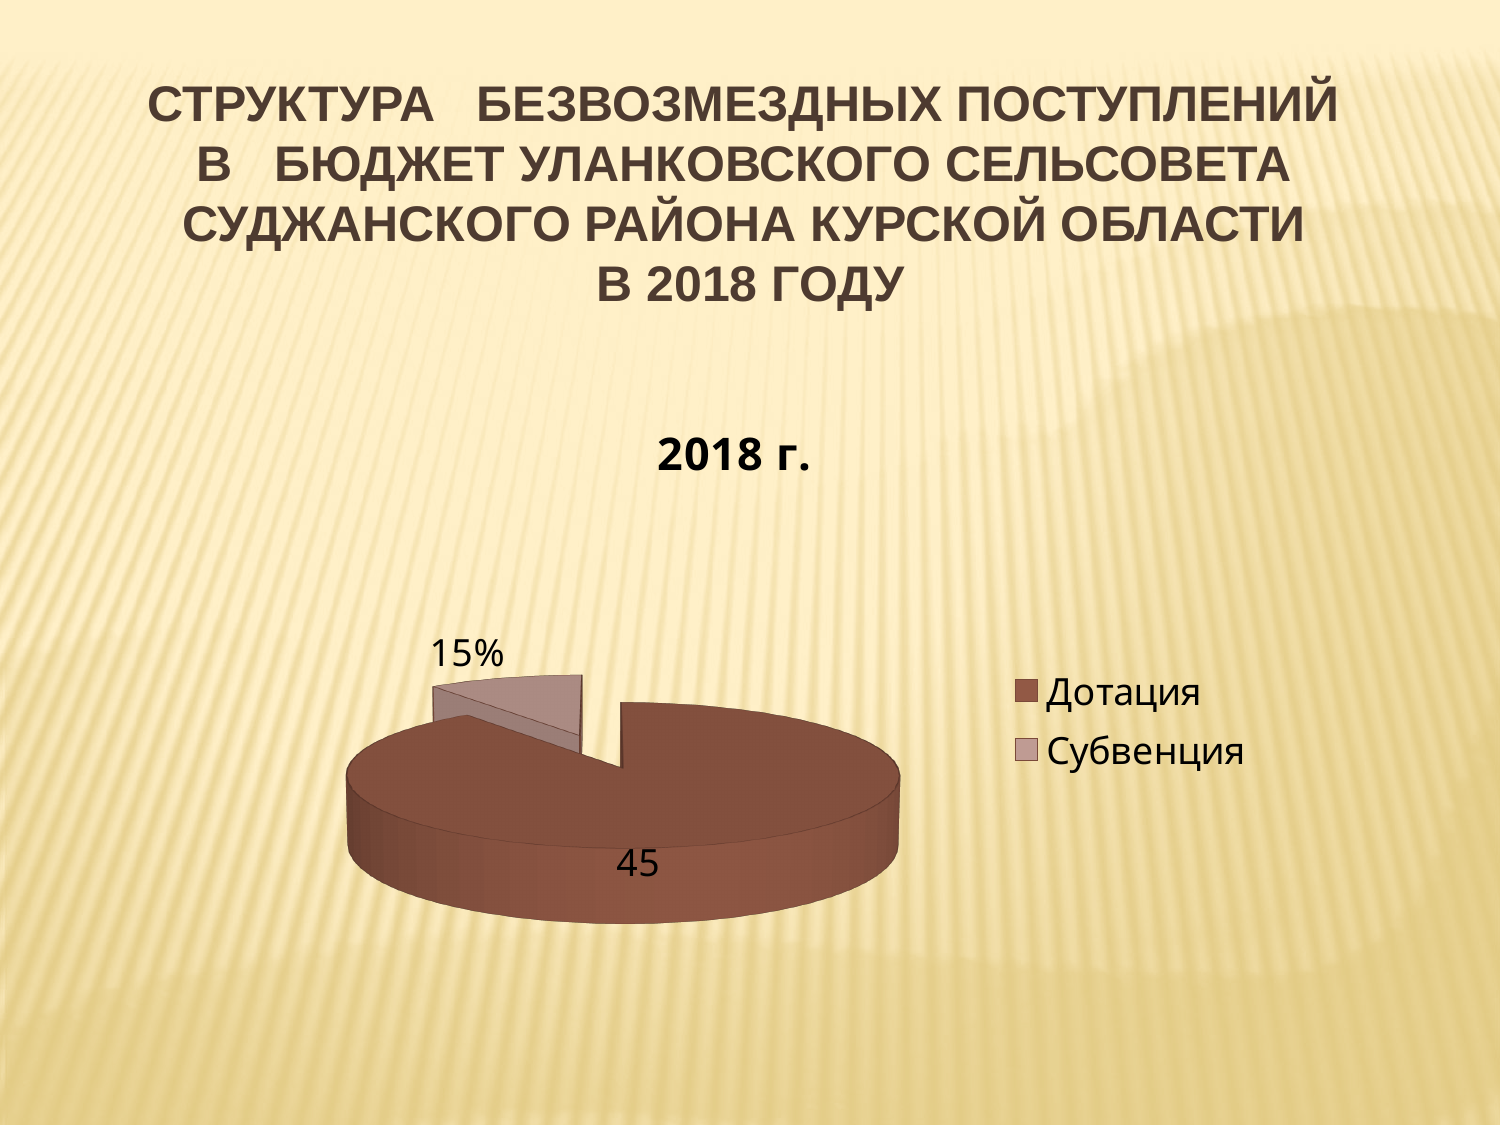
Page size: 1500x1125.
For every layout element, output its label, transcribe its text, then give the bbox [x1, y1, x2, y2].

chart [198, 386, 1270, 1054]
title Структура безвозмездных поступлений в бюджет УЛАНКОВСКОГО сельсовета Суджанского района Курской области в 2018 году [128, 42, 1360, 340]
